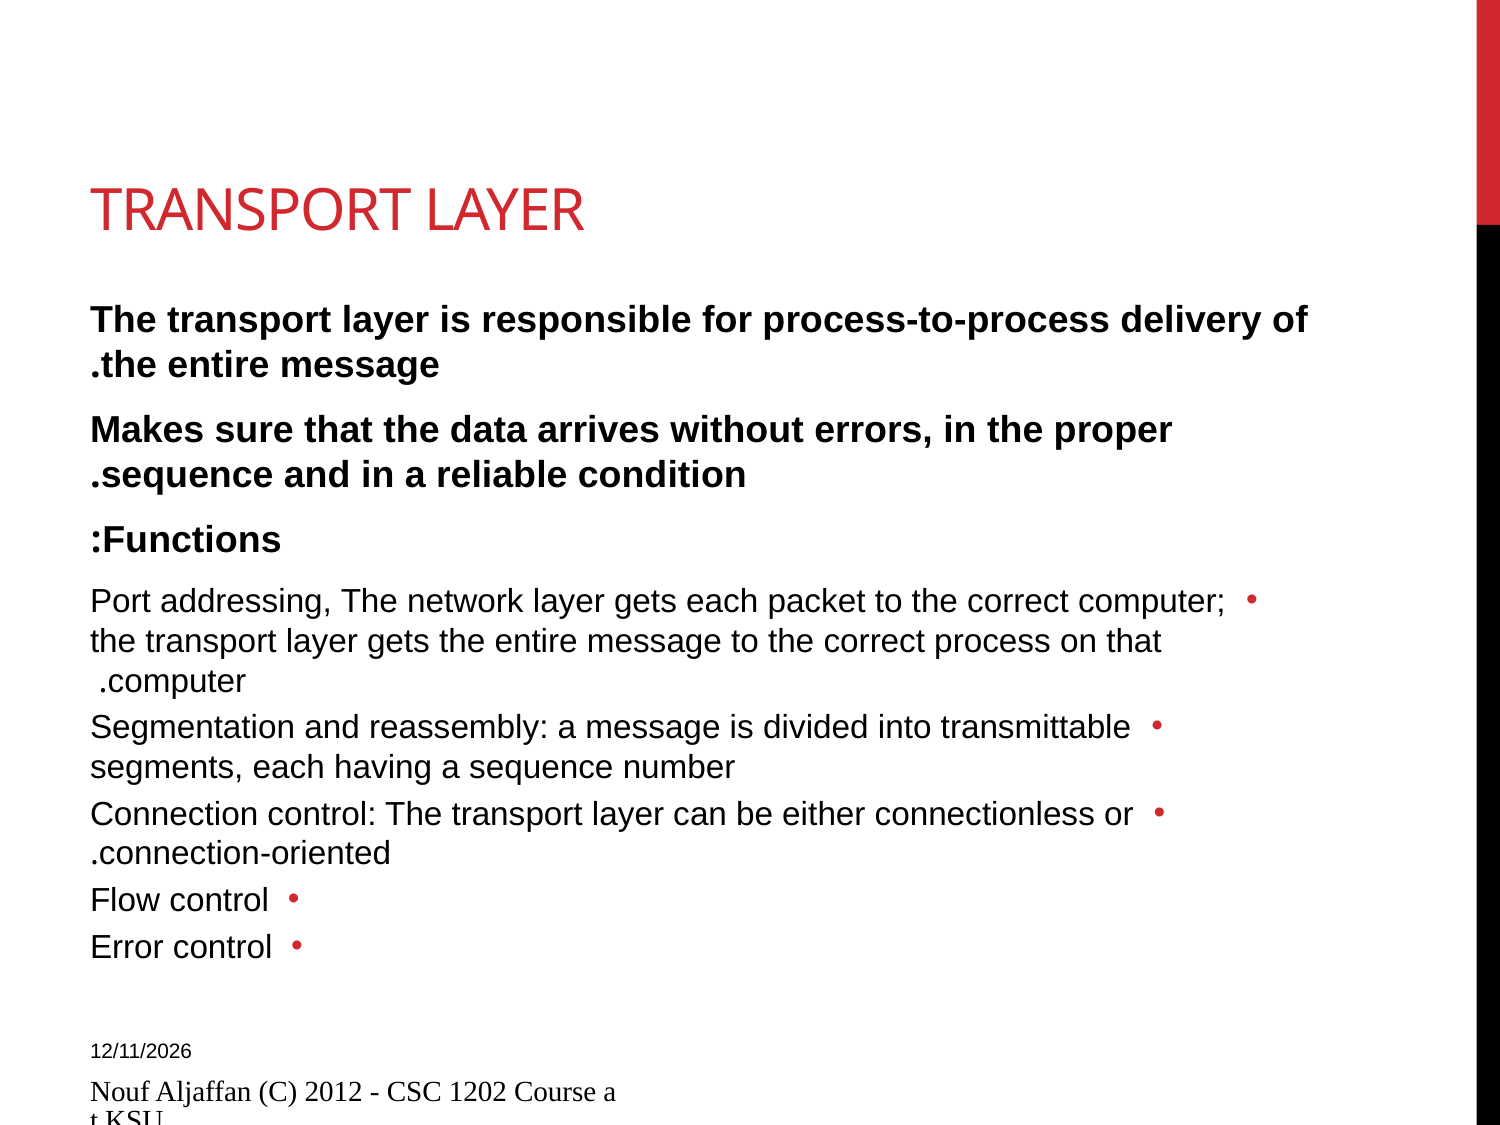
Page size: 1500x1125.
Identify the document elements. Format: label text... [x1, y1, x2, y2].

title Transport Layer [75, 25, 1025, 250]
footer Nouf Aljaffan (C) 2012 - CSC 1202 Course at KSU [75, 1065, 638, 1112]
list The transport layer is responsible for process-to-process delivery of the entire message. Makes sure that the data arrives without errors, in the proper sequence and in a reliable condition. Functions: Port addressing, The network layer gets each packet to the correct computer; the transport layer gets the entire message to the correct process on that computer. Segmentation and reassembly: a message is divided into transmittable segments, each having a sequence number Connection control: The transport layer can be either connectionless or connection-oriented. Flow control Error control [75, 287, 1325, 1005]
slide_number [75, 1012, 638, 1063]
